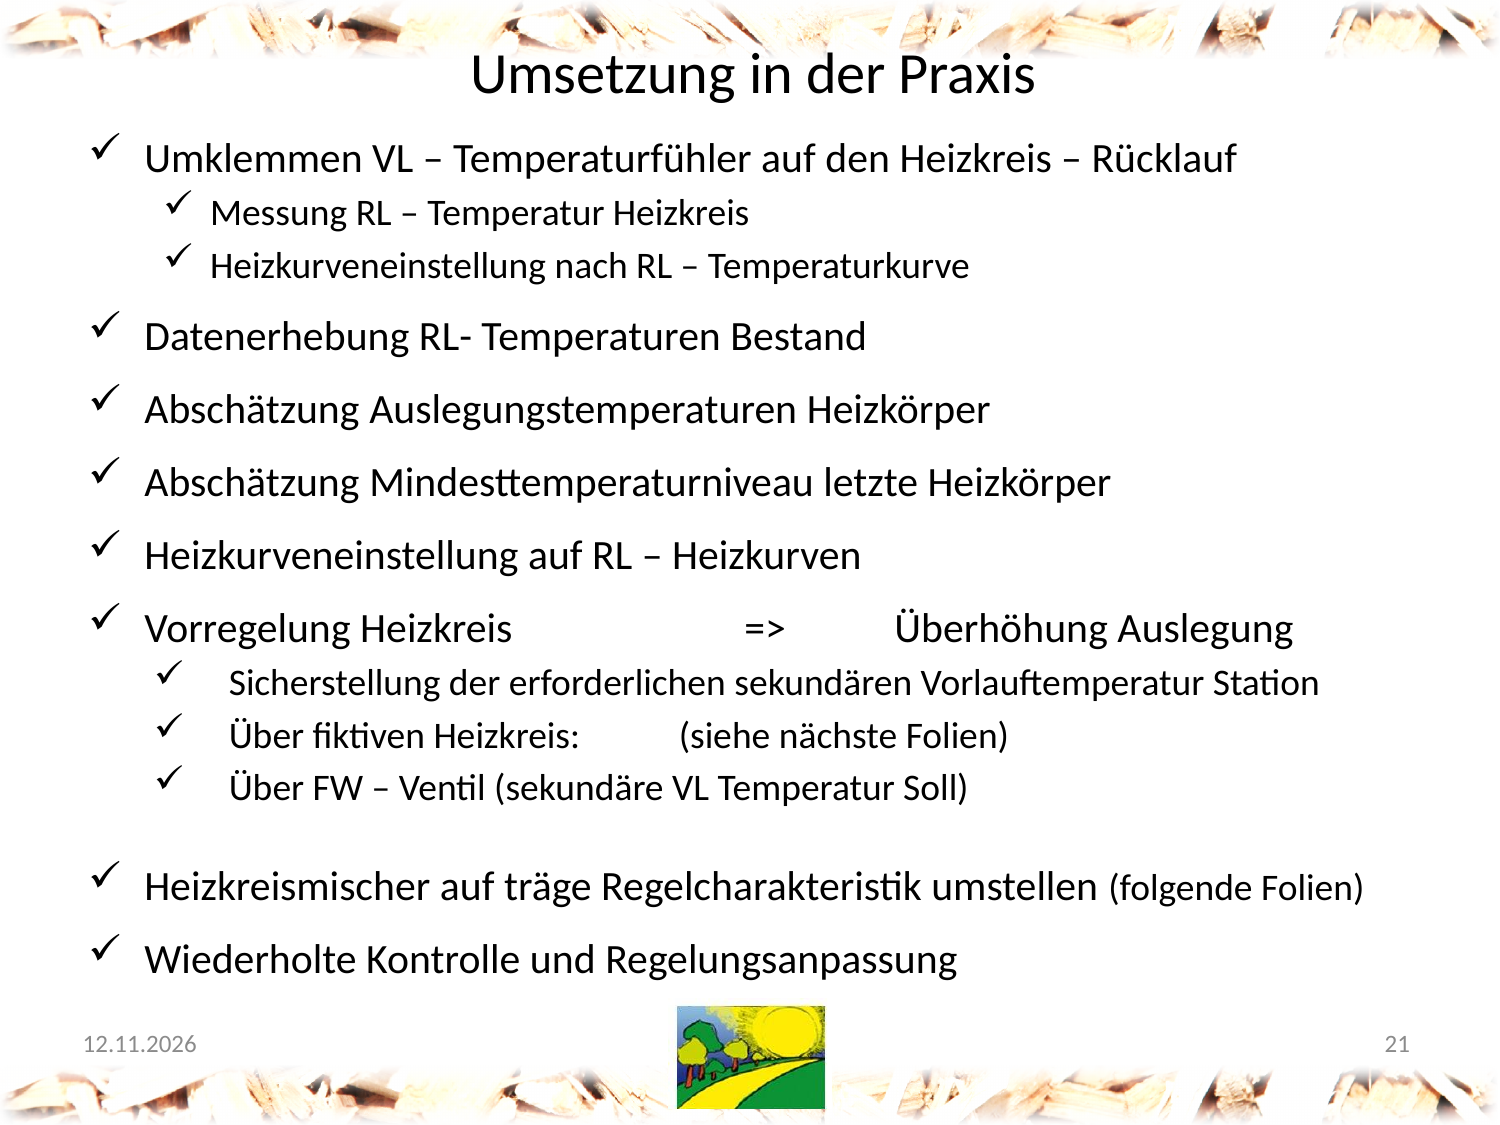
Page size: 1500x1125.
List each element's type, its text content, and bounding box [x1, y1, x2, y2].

slide_number 21 [1074, 1012, 1425, 1073]
list Umklemmen VL – Temperaturfühler auf den Heizkreis – Rücklauf Messung RL – Temperatur Heizkreis Heizkurveneinstellung nach RL – Temperaturkurve Datenerhebung RL- Temperaturen Bestand Abschätzung Auslegungstemperaturen Heizkörper Abschätzung Mindesttemperaturniveau letzte Heizkörper Heizkurveneinstellung auf RL – Heizkurven Vorregelung Heizkreis => Überhöhung Auslegung Sicherstellung der erforderlichen sekundären Vorlauftemperatur Station Über fiktiven Heizkreis: (siehe nächste Folien) Über FW – Ventil (sekundäre VL Temperatur Soll) Heizkreismischer auf träge Regelcharakteristik umstellen (folgende Folien) Wiederholte Kontrolle und Regelungsanpassung [73, 123, 1423, 1000]
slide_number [1429, 23, 1476, 36]
picture [31, 1000, 1466, 1109]
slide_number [67, 1012, 418, 1073]
title Umsetzung in der Praxis [78, 16, 1429, 124]
